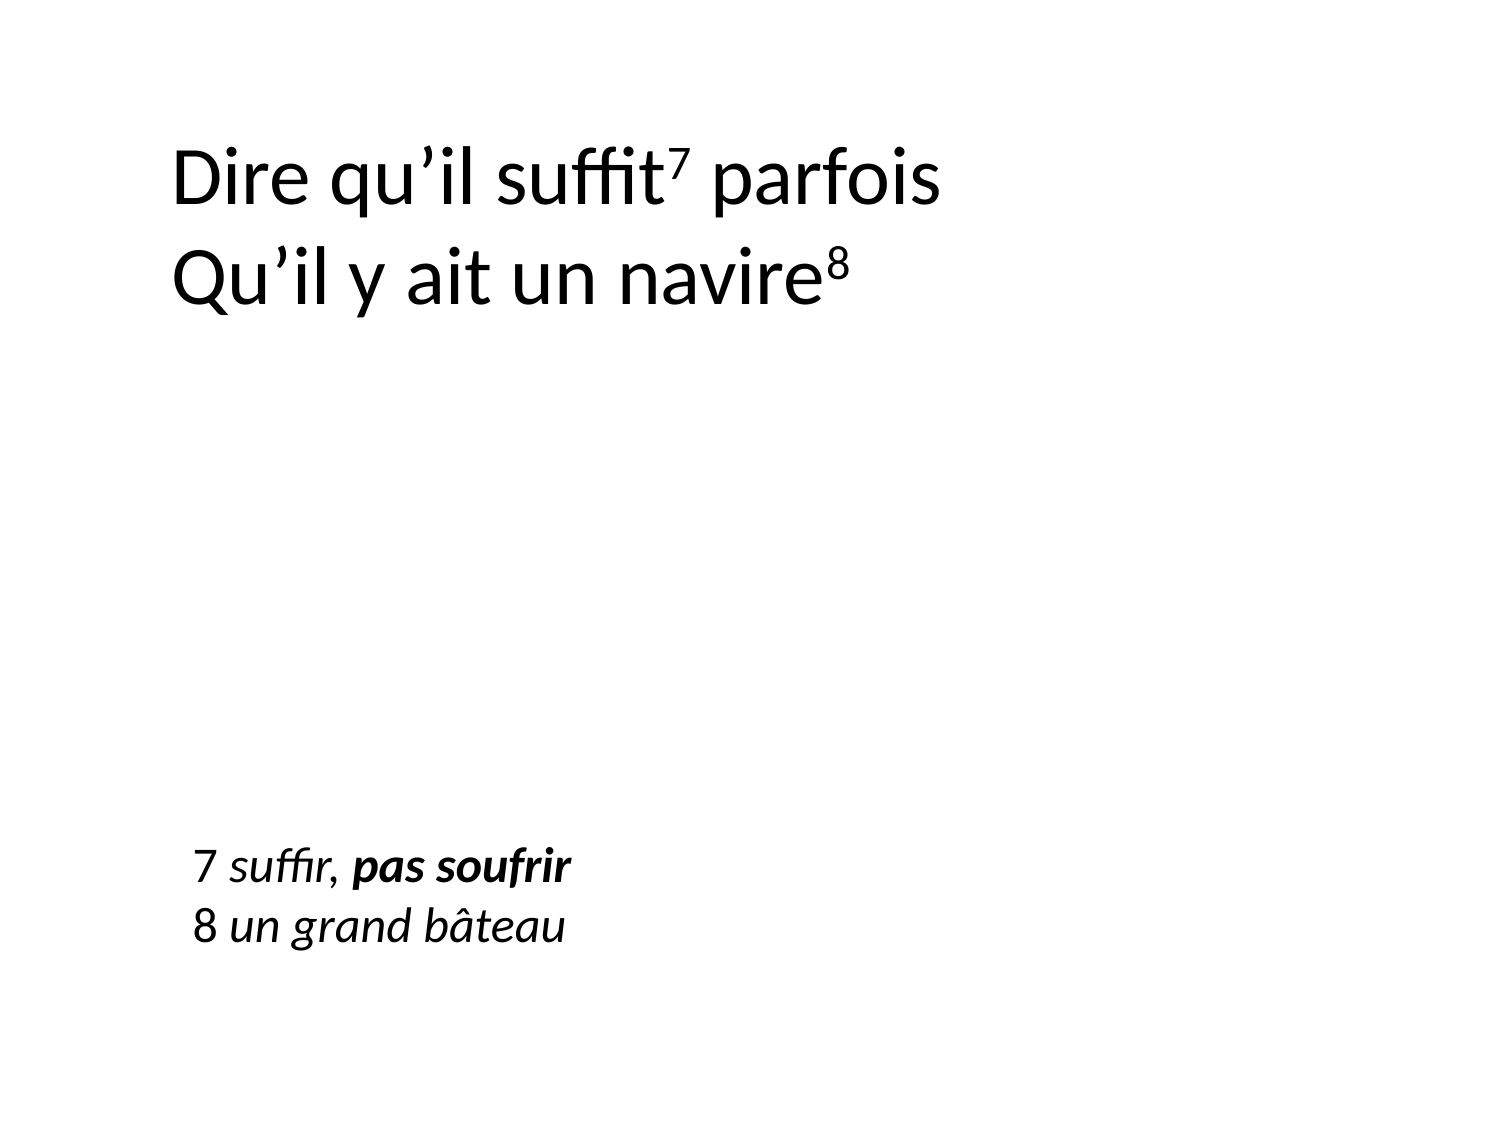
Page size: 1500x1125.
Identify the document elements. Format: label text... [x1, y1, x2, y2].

text_box Dire qu’il suffit7 parfois Qu’il y ait un navire8 [156, 113, 958, 329]
text_box 7 suffir, pas soufrir 8 un grand bâteau [177, 824, 587, 960]
